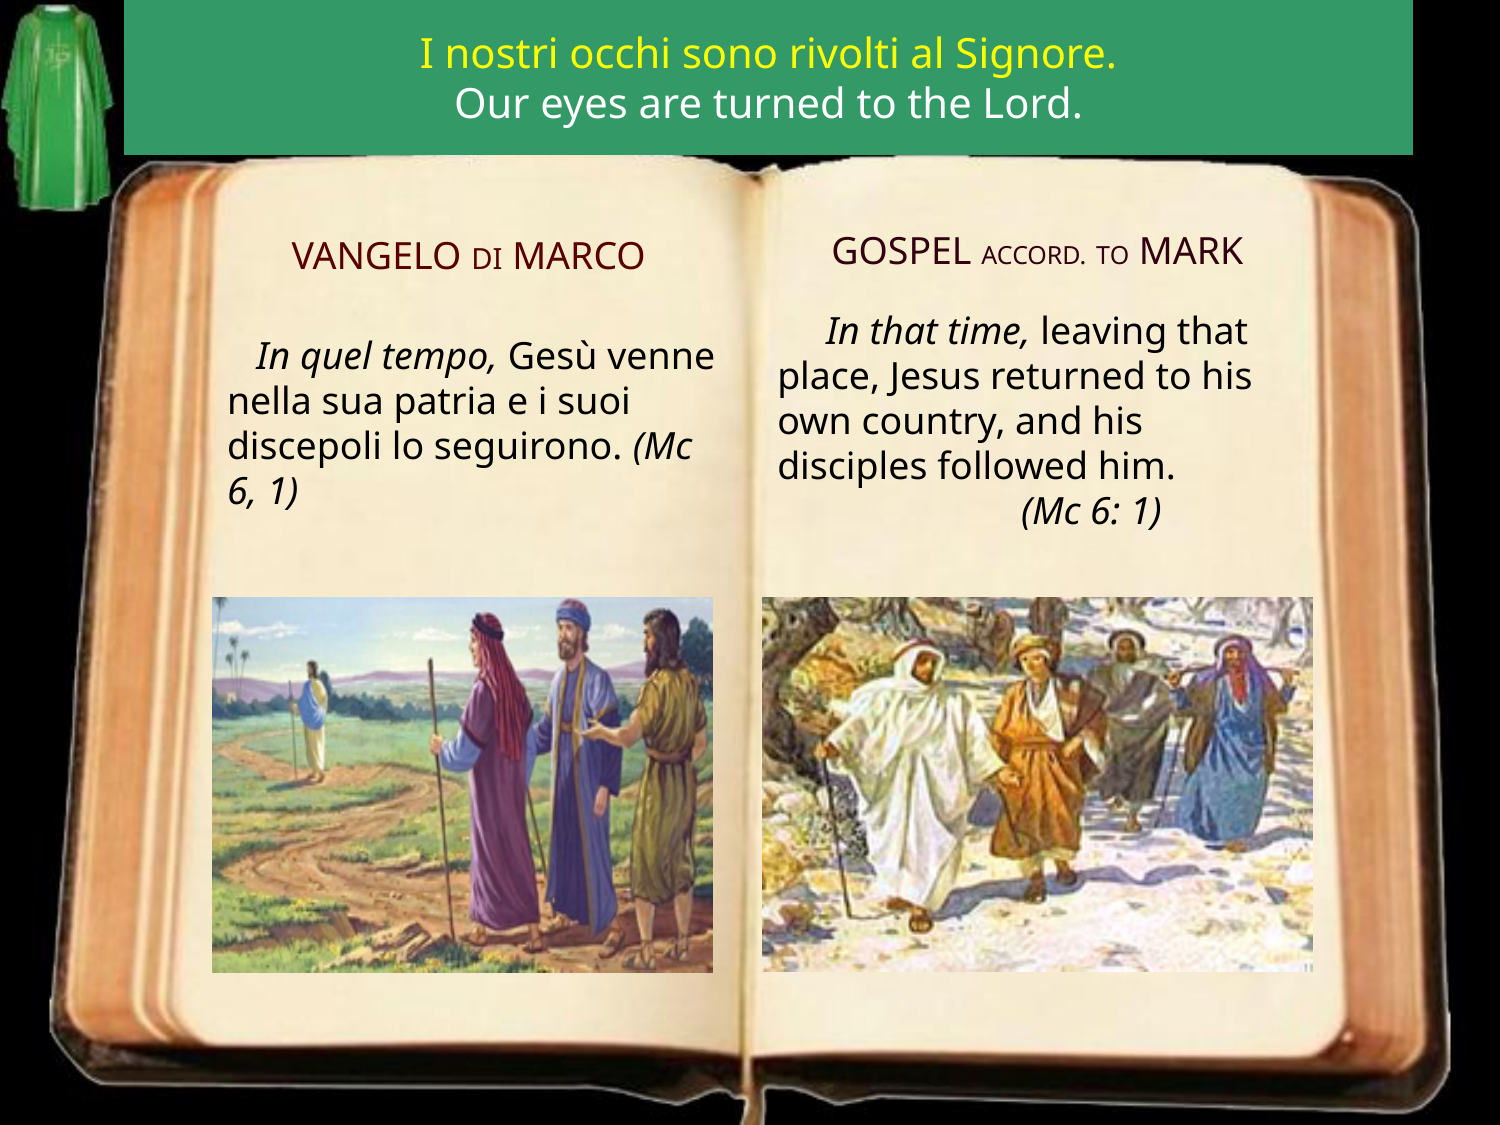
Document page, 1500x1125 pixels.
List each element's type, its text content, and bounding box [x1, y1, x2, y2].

text_box In quel tempo, Gesù venne nella sua patria e i suoi discepoli lo seguirono. (Mc 6, 1) [212, 324, 738, 520]
text_box I nostri occhi sono rivolti al Signore. Our eyes are turned to the Lord. [124, 0, 1413, 155]
text_box In that time, leaving that place, Jesus returned to his own country, and his disciples followed him. (Mc 6: 1) [762, 299, 1313, 540]
title GOSPEL ACCORD. TO MARK [738, 224, 1363, 275]
text_box VANGELO DI MARCO [199, 224, 738, 285]
picture [0, 0, 1500, 1125]
